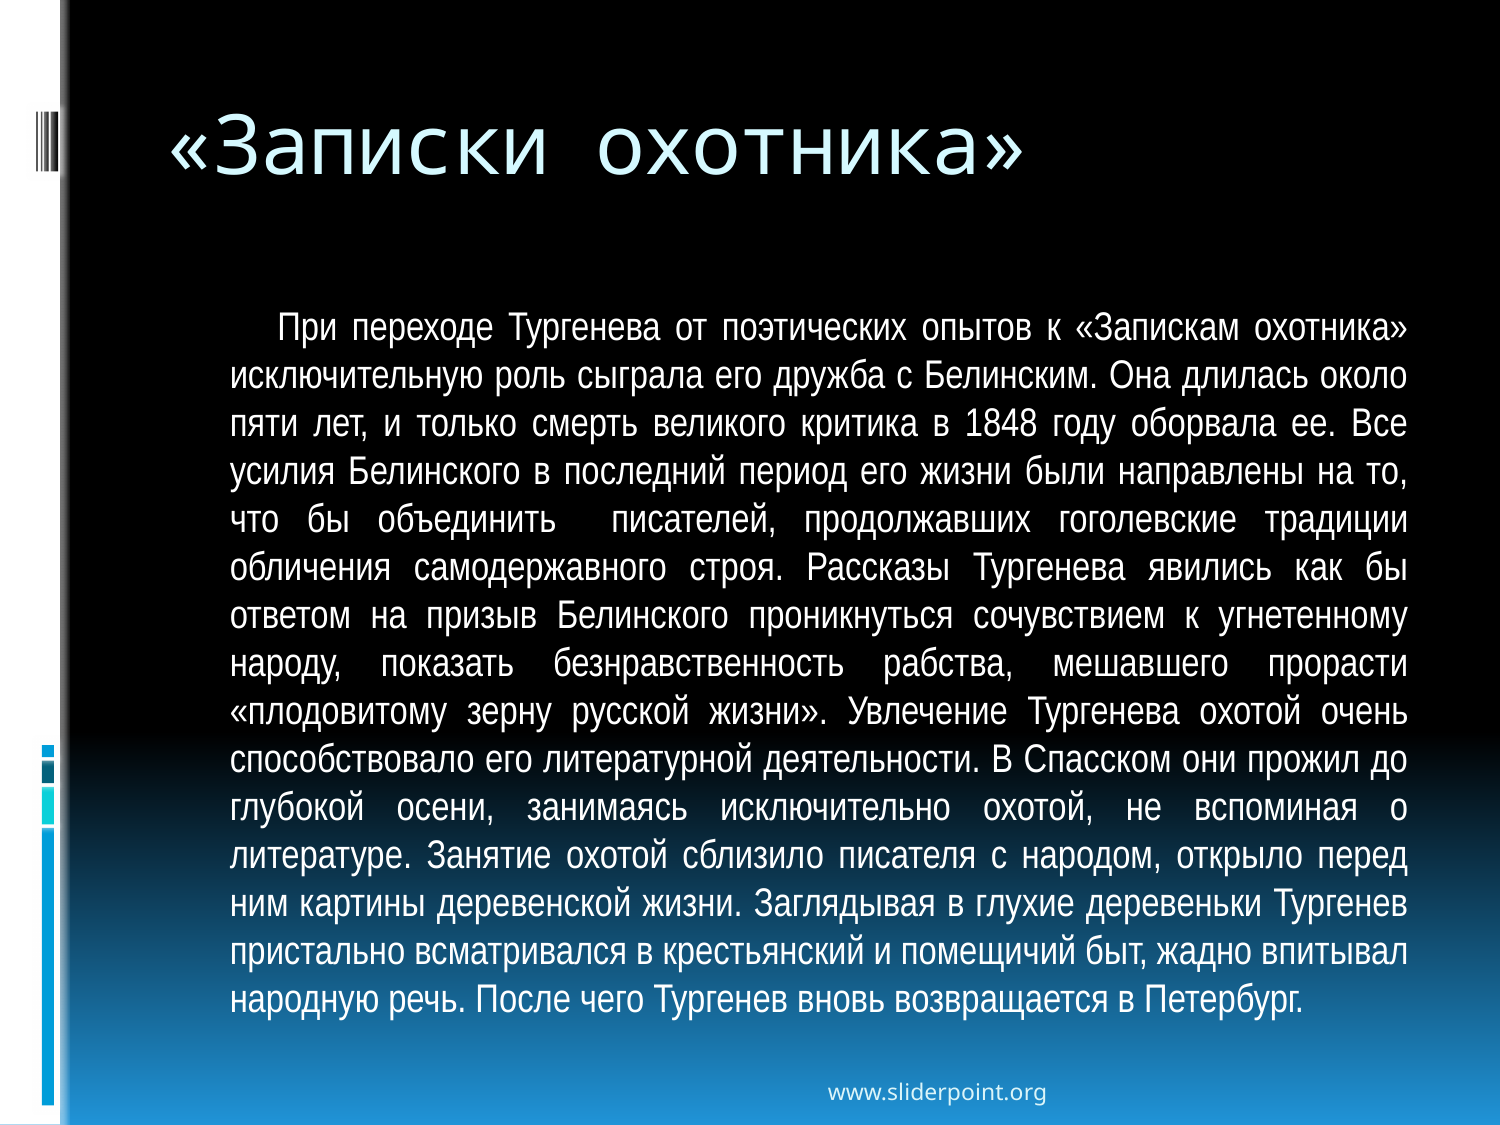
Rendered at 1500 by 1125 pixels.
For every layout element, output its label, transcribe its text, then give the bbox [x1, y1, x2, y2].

list При переходе Тургенева от поэтических опытов к «Запискам охотника» исключительную роль сыграла его дружба с Белинским. Она длилась около пяти лет, и только смерть великого критика в 1848 году оборвала ее. Все усилия Белинского в последний период его жизни были направлены на то, что бы объединить писателей, продолжавших гоголевские традиции обличения самодержавного строя. Рассказы Тургенева явились как бы ответом на призыв Белинского проникнуться сочувствием к угнетенному народу, показать безнравственность рабства, мешавшего прорасти «плодовитому зерну русской жизни». Увлечение Тургенева охотой очень способствовало его литературной деятельности. В Спасском они прожил до глубокой осени, занимаясь исключительно охотой, не вспоминая о литературе. Занятие охотой сблизило писателя с народом, открыло перед ним картины деревенской жизни. Заглядывая в глухие деревеньки Тургенев пристально всматривался в крестьянский и помещичий быт, жадно впитывал народную речь. После чего Тургенев вновь возвращается в Петербург. [150, 292, 1425, 1043]
footer www.sliderpoint.org [150, 1052, 1063, 1113]
title «Записки охотника» [150, 84, 1425, 235]
